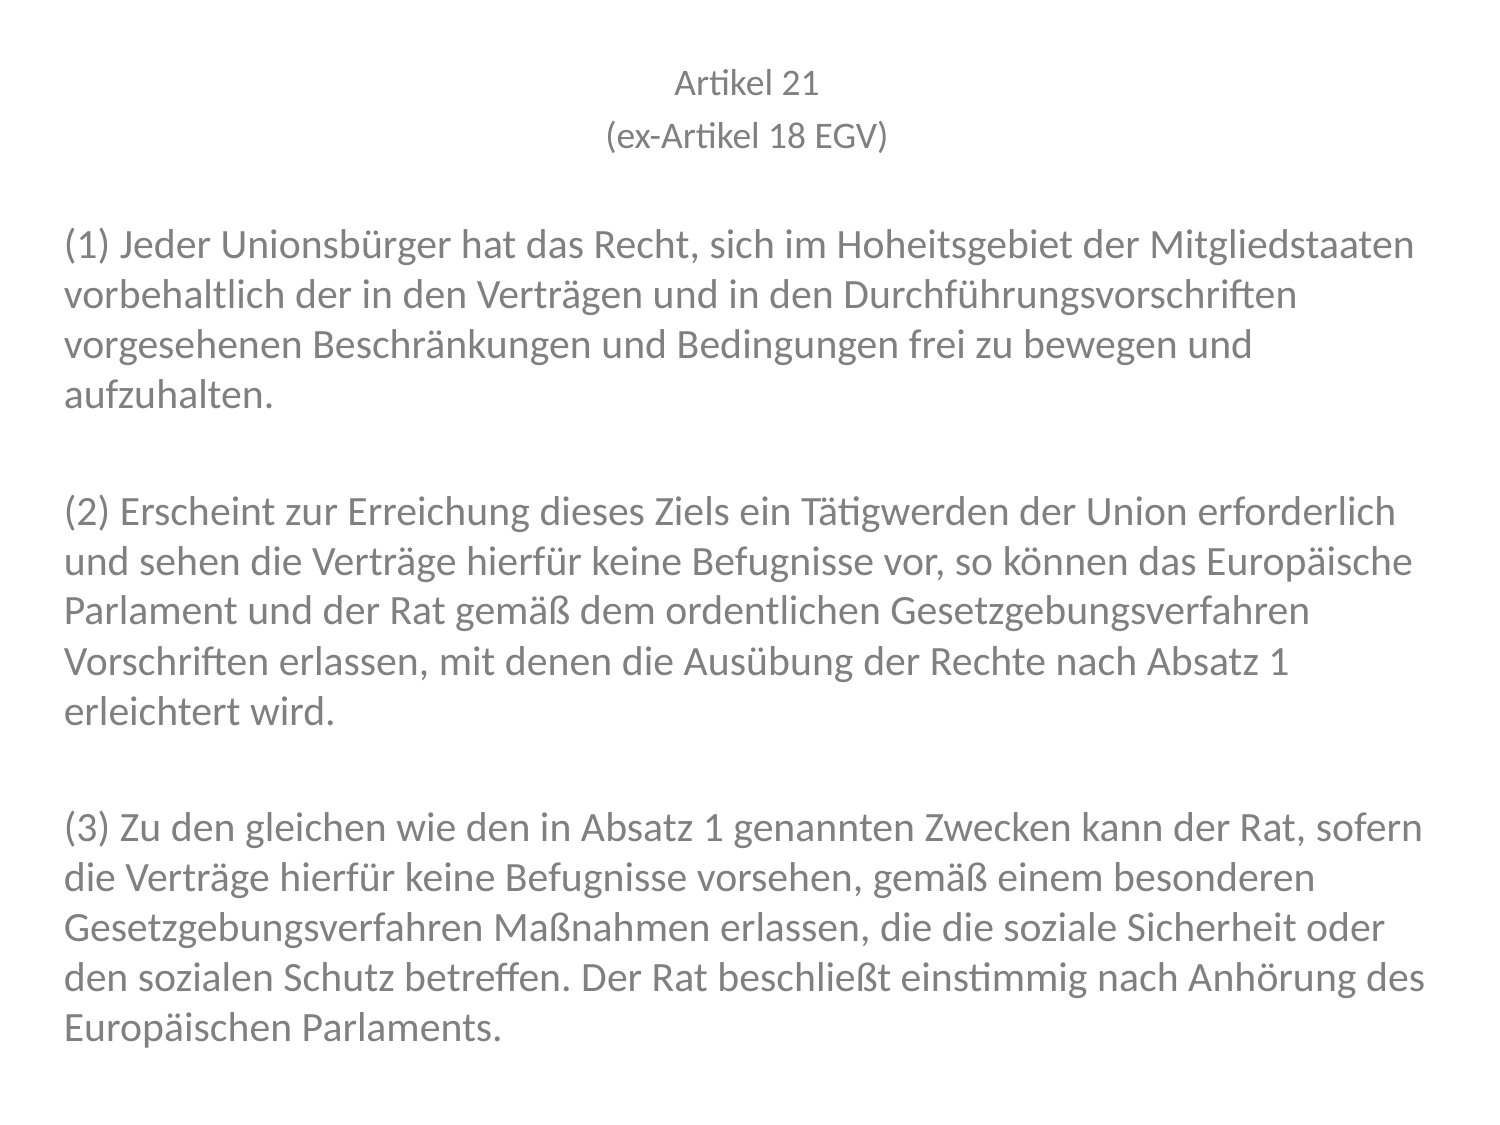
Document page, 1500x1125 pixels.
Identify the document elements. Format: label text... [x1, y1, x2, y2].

subtitle Artikel 21 (ex-Artikel 18 EGV) (1) Jeder Unionsbürger hat das Recht, sich im Hoheitsgebiet der Mitgliedstaaten vorbehaltlich der in den Verträgen und in den Durchführungsvorschriften vorgesehenen Beschränkungen und Bedingungen frei zu bewegen und aufzuhalten. (2) Erscheint zur Erreichung dieses Ziels ein Tätigwerden der Union erforderlich und sehen die Verträge hierfür keine Befugnisse vor, so können das Europäische Parlament und der Rat gemäß dem ordentlichen Gesetzgebungsverfahren Vorschriften erlassen, mit denen die Ausübung der Rechte nach Absatz 1 erleichtert wird. (3) Zu den gleichen wie den in Absatz 1 genannten Zwecken kann der Rat, sofern die Verträge hierfür keine Befugnisse vorsehen, gemäß einem besonderen Gesetzgebungsverfahren Maßnahmen erlassen, die die soziale Sicherheit oder den sozialen Schutz betreffen. Der Rat beschließt einstimmig nach Anhörung des Europäischen Parlaments. [48, 50, 1446, 1063]
